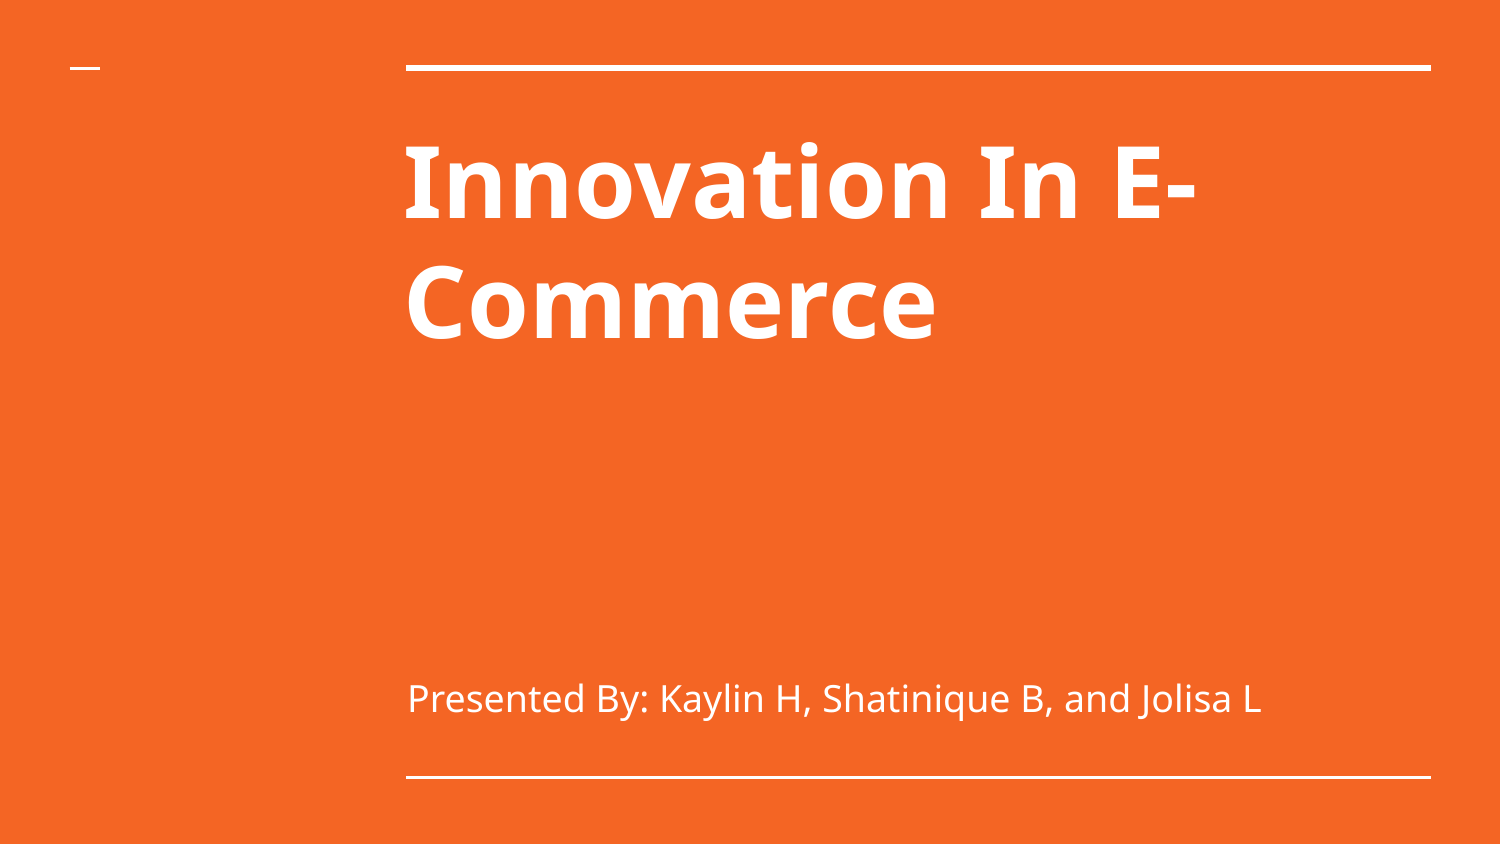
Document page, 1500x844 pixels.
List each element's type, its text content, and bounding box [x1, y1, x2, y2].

subtitle Presented By: Kaylin H, Shatinique B, and Jolisa L [392, 531, 1431, 735]
title Innovation In E-Commerce [389, 103, 1428, 357]
